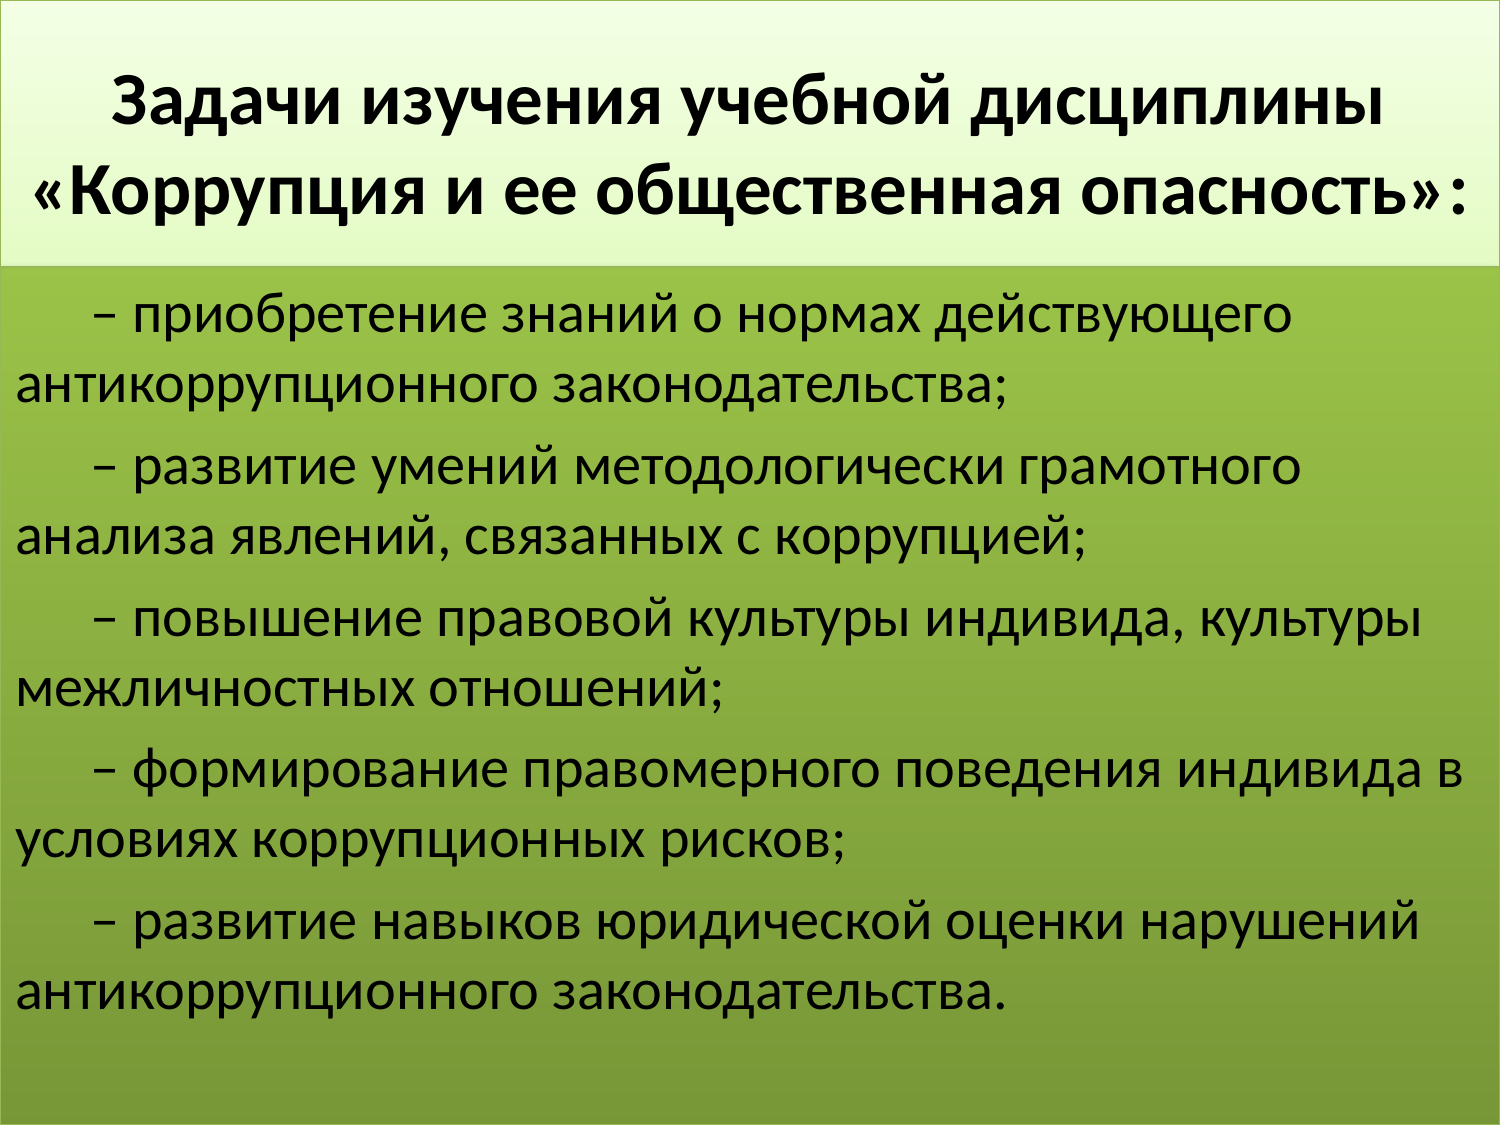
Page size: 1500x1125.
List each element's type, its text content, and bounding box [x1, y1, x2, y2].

subtitle – приобретение знаний о нормах действующего антикоррупционного законодательства; – развитие умений методологически грамотного анализа явлений, связанных с коррупцией; – повышение правовой культуры индивида, культуры межличностных отношений; – формирование правомерного поведения индивида в условиях коррупционных рисков; – развитие навыков юридической оценки нарушений антикоррупционного законодательства. [0, 266, 1500, 1125]
title Задачи изучения учебной дисциплины «Коррупция и ее общественная опасность»: [0, 0, 1500, 266]
